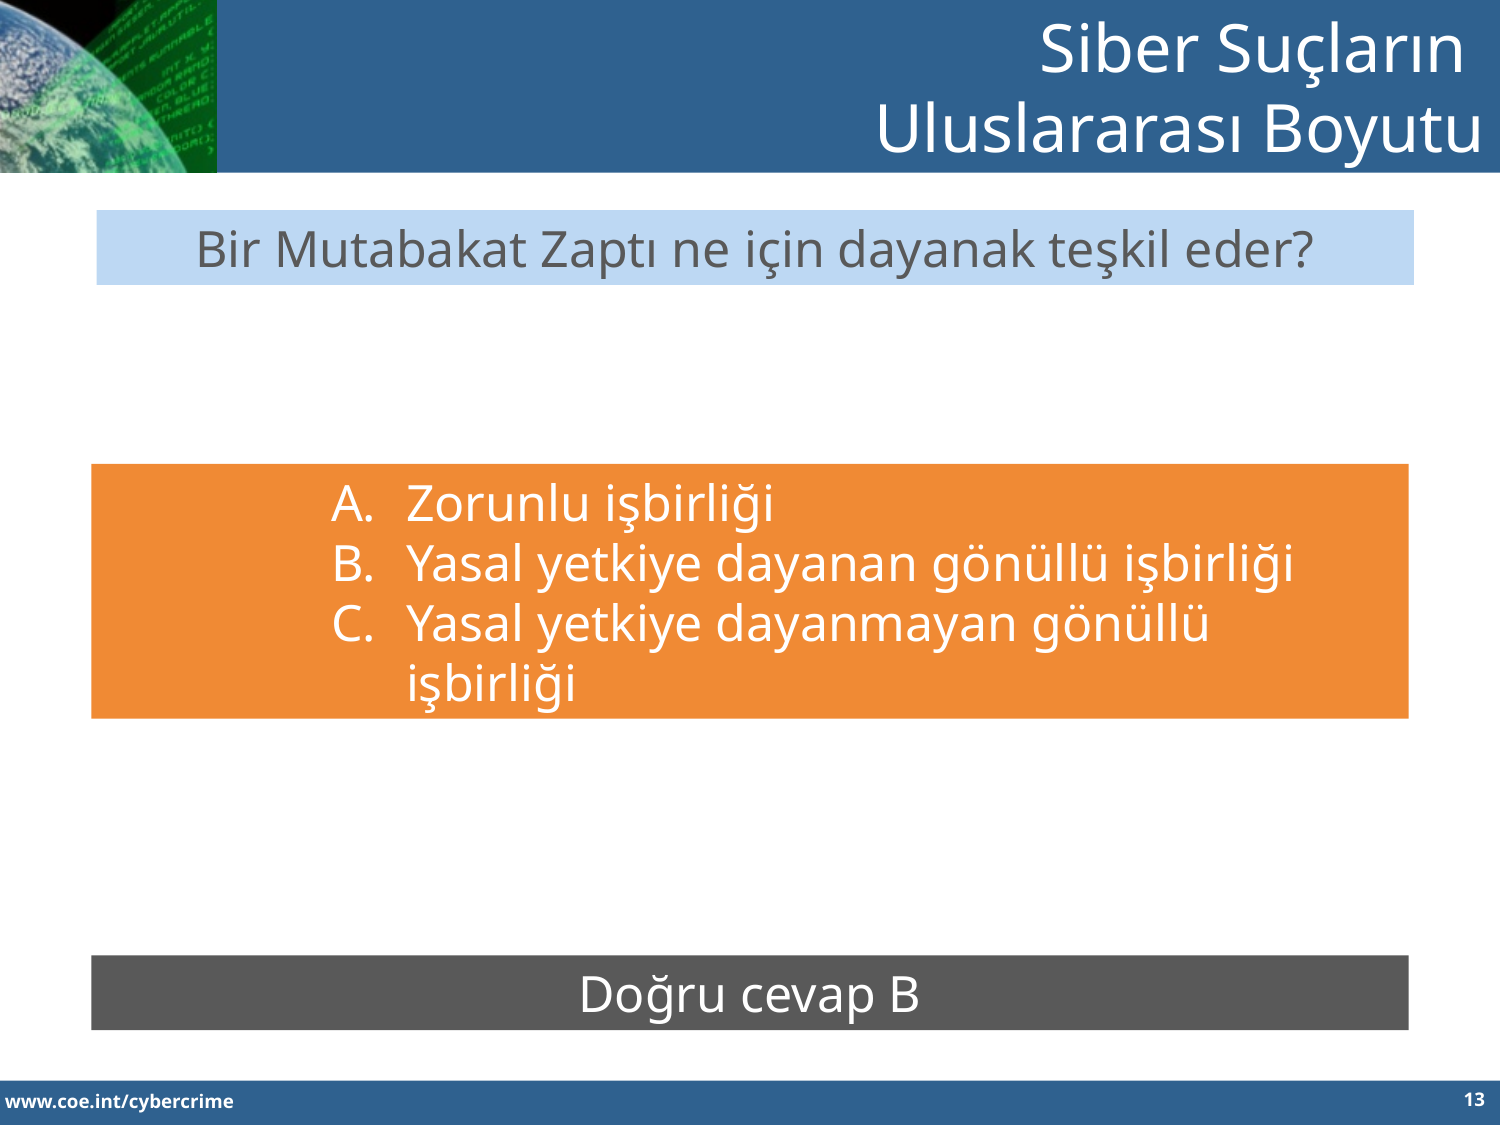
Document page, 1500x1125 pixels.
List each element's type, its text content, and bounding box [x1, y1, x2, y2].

text_box Doğru cevap B [91, 955, 1409, 1031]
text_box Zorunlu işbirliği Yasal yetkiye dayanan gönüllü işbirliği Yasal yetkiye dayanmayan gönüllü işbirliği [91, 463, 1409, 719]
picture [0, 1, 217, 173]
text_box Siber Suçların Uluslararası Boyutu [329, 9, 1500, 162]
text_box Bir Mutabakat Zaptı ne için dayanak teşkil eder? [96, 210, 1414, 285]
slide_number 13 [1149, 1079, 1500, 1125]
